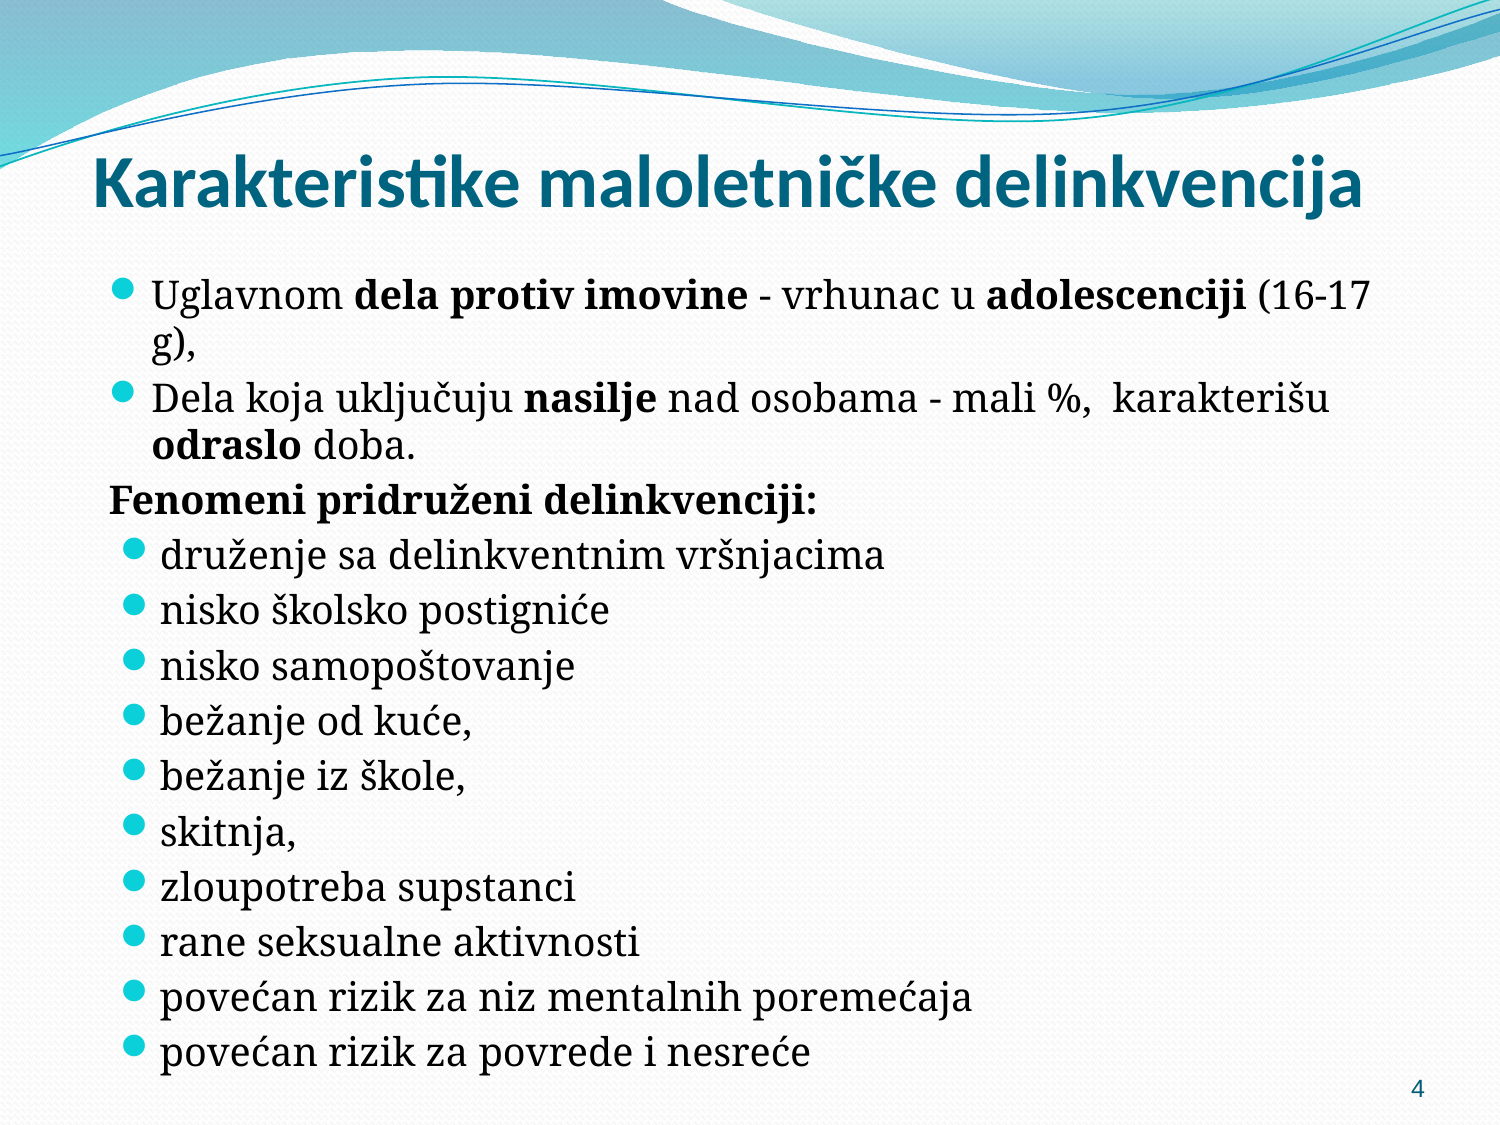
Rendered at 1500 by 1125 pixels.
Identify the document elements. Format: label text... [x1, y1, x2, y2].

slide_number 4 [1299, 1042, 1425, 1103]
title Karakteristike maloletničke delinkvencija [93, 44, 1466, 223]
list Uglavnom dela protiv imovine - vrhunac u adolescenciji (16-17 g), Dela koja uključuju nasilje nad osobama - mali %, karakterišu odraslo doba. Fenomeni pridruženi delinkvenciji: druženje sa delinkventnim vršnjacima nisko školsko postigniće nisko samopoštovanje bežanje od kuće, bežanje iz škole, skitnja, zloupotreba supstanci rane seksualne aktivnosti povećan rizik za niz mentalnih poremećaja povećan rizik za povrede i nesreće [93, 262, 1426, 1083]
